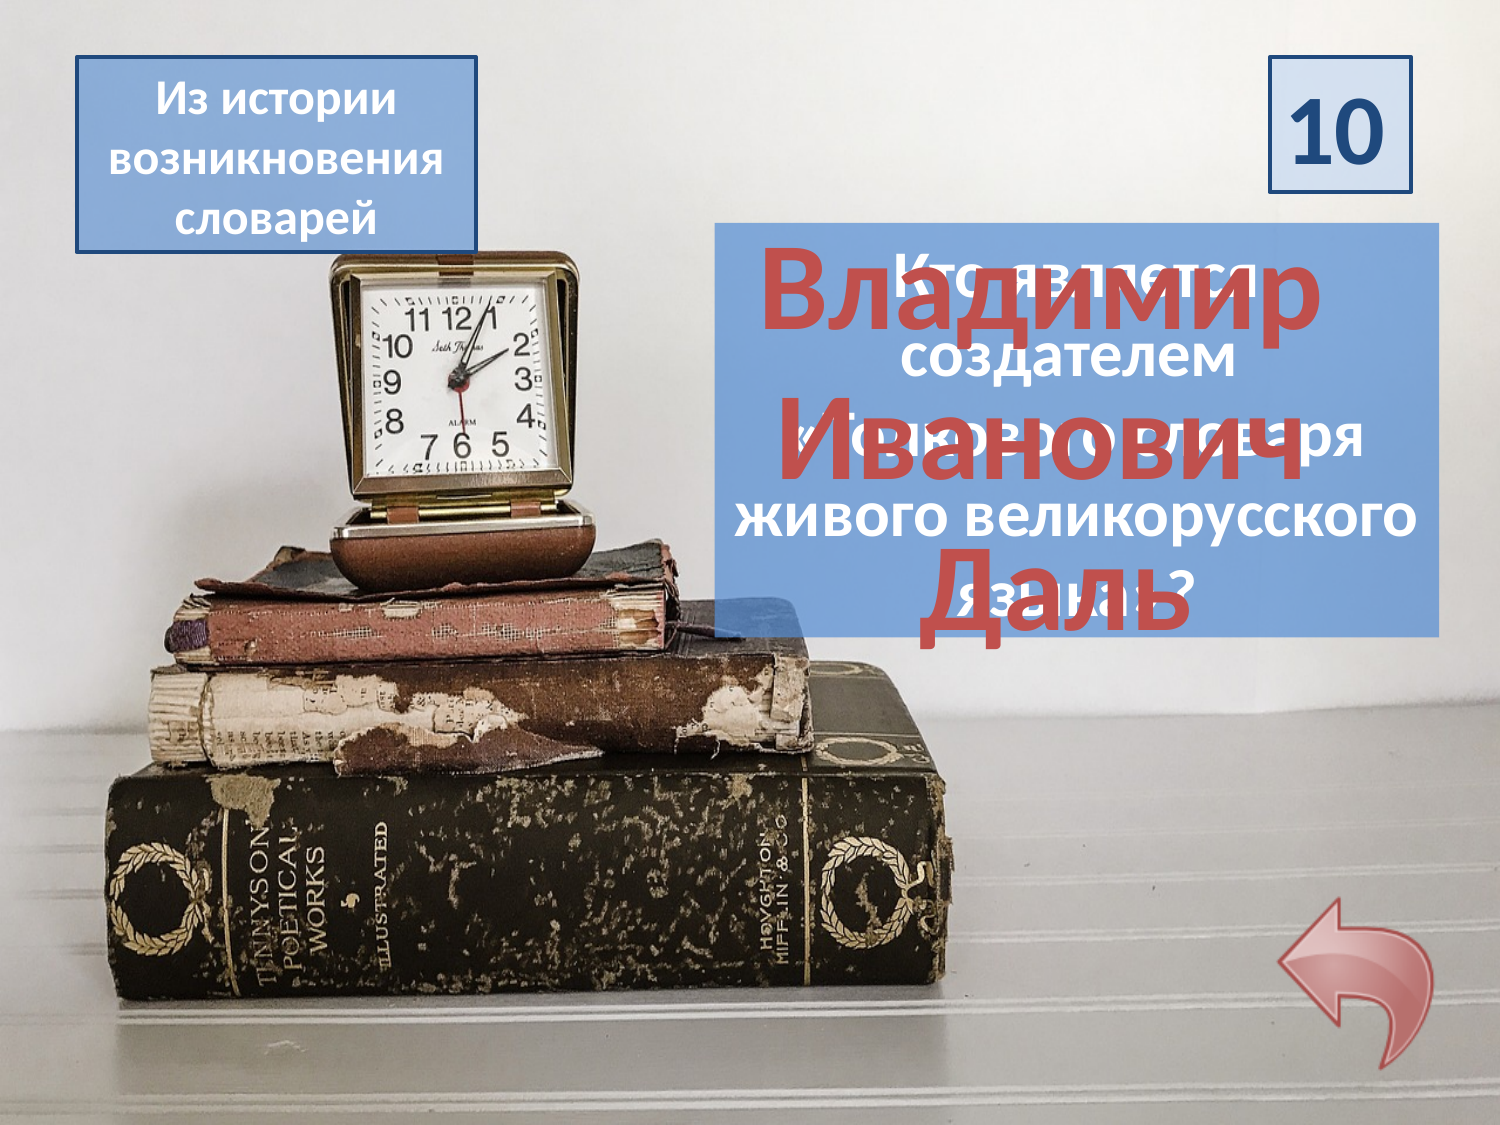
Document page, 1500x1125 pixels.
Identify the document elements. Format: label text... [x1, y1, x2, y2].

text_box 10 [1268, 55, 1413, 194]
picture [0, 0, 1500, 1125]
text_box Из истории возникновения словарей [75, 55, 478, 254]
text_box Владимир Иванович Даль [642, 197, 1470, 663]
